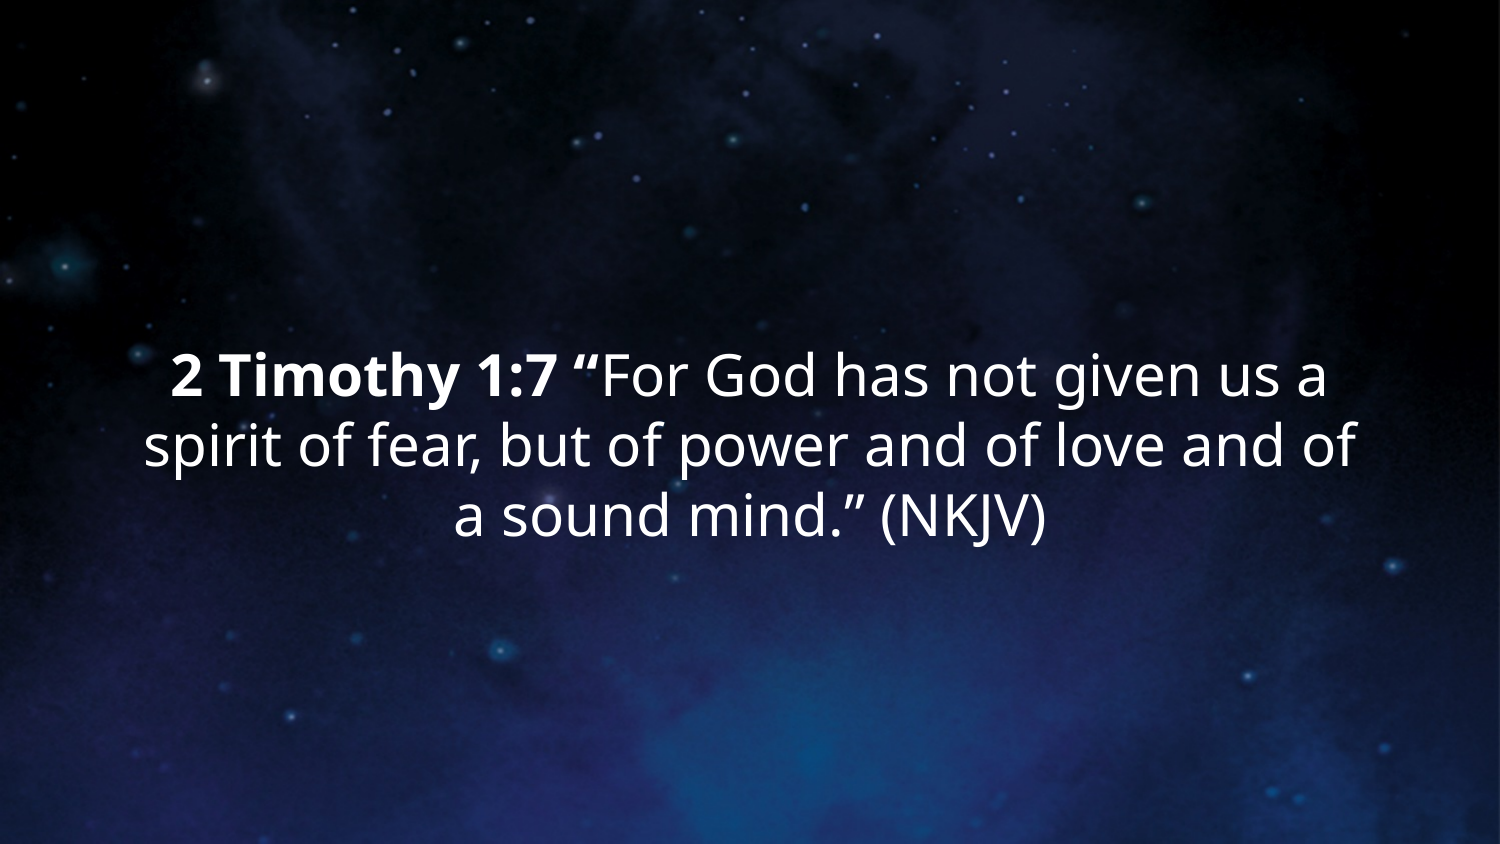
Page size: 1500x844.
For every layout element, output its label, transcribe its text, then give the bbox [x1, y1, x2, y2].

title 2 Timothy 1:7 “For God has not given us a spirit of fear, but of power and of love and of a sound mind.” (NKJV) [112, 352, 1388, 534]
picture [0, 0, 1500, 844]
